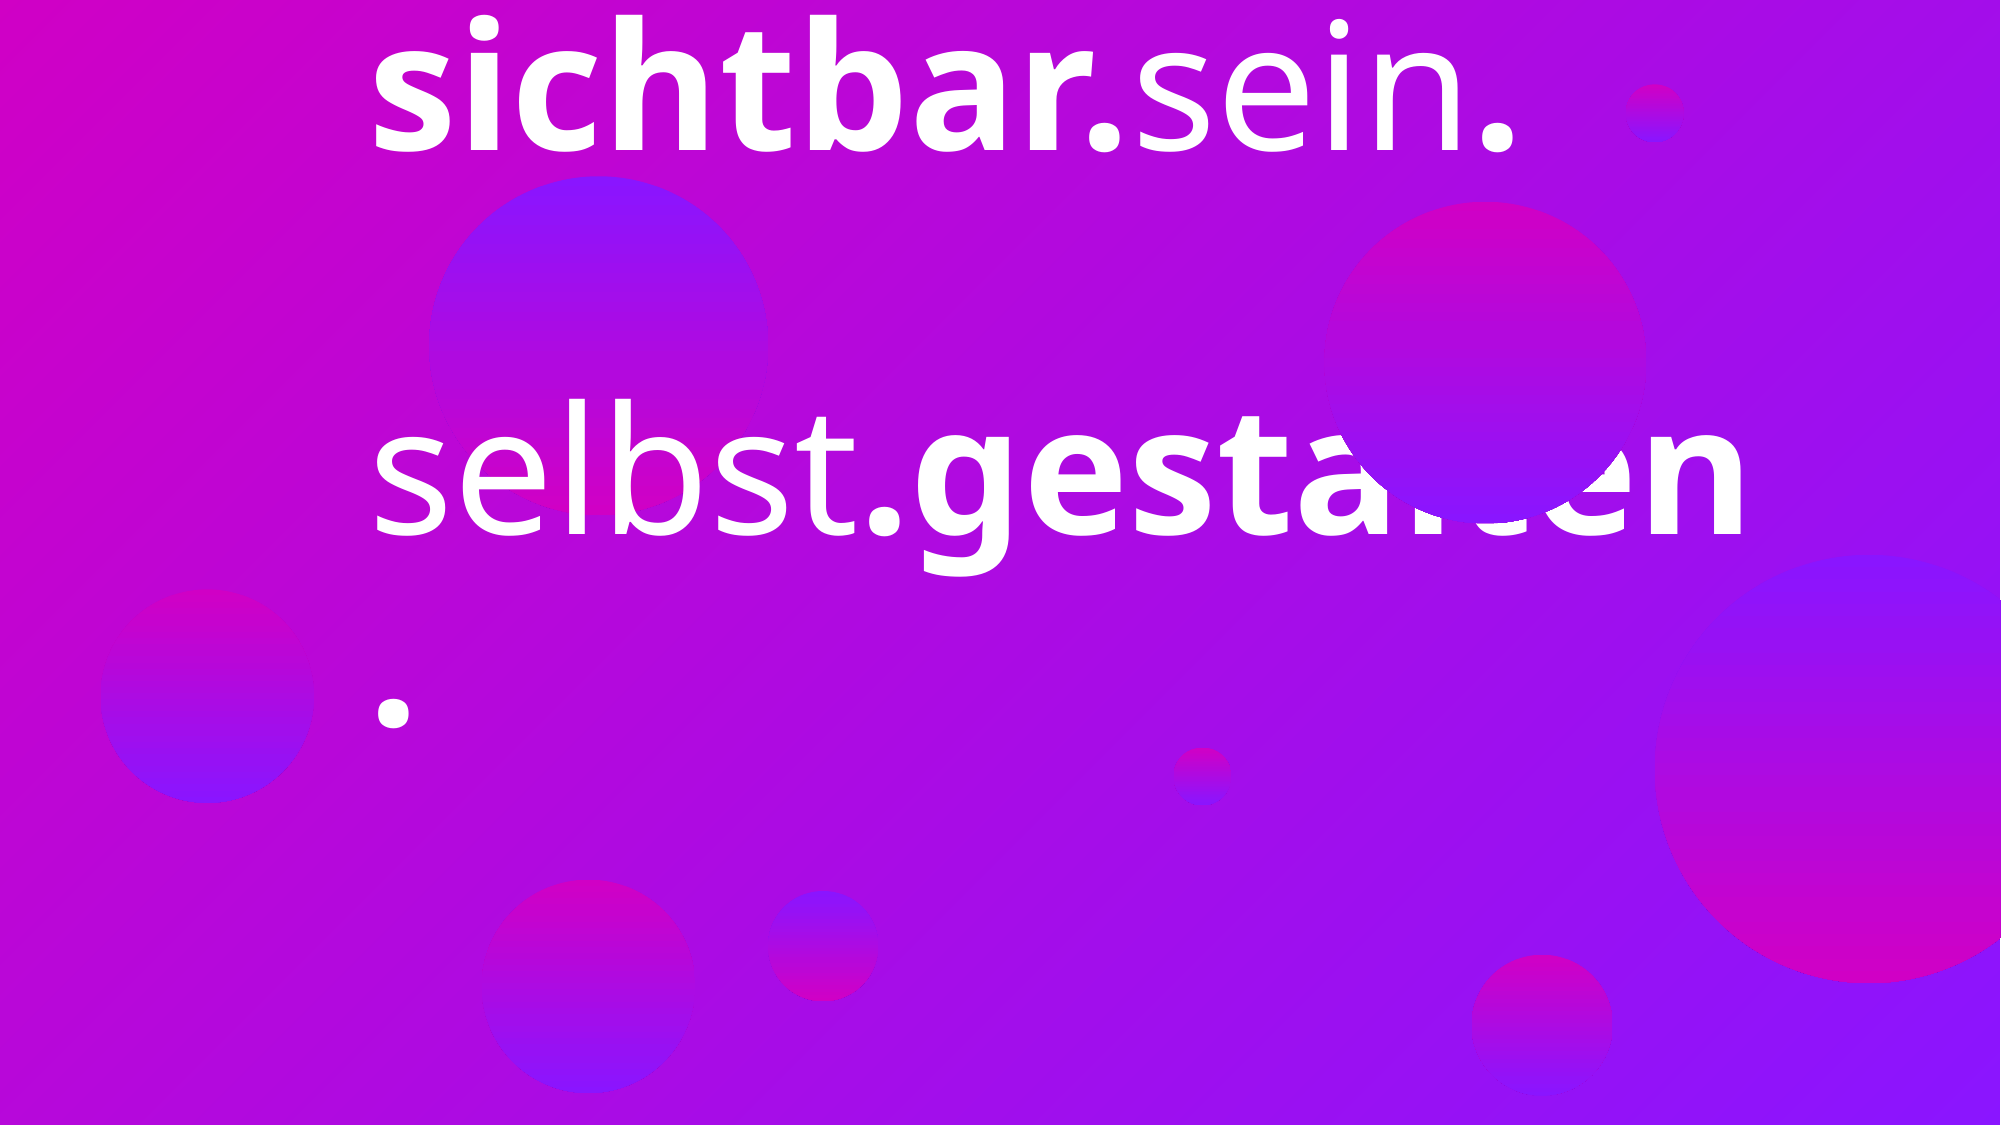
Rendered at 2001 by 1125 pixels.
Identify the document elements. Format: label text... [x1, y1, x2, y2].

text_box [1323, 200, 1648, 525]
text_box [1470, 953, 1614, 1097]
text_box [1624, 83, 1685, 144]
text_box [431, 175, 766, 313]
text_box [99, 588, 316, 804]
text_box [1653, 553, 2000, 985]
text_box [480, 878, 697, 1095]
title sichtbar.sein. selbst.gestalten. [353, 313, 1789, 987]
text_box [1172, 746, 1233, 807]
text_box [767, 889, 880, 1003]
